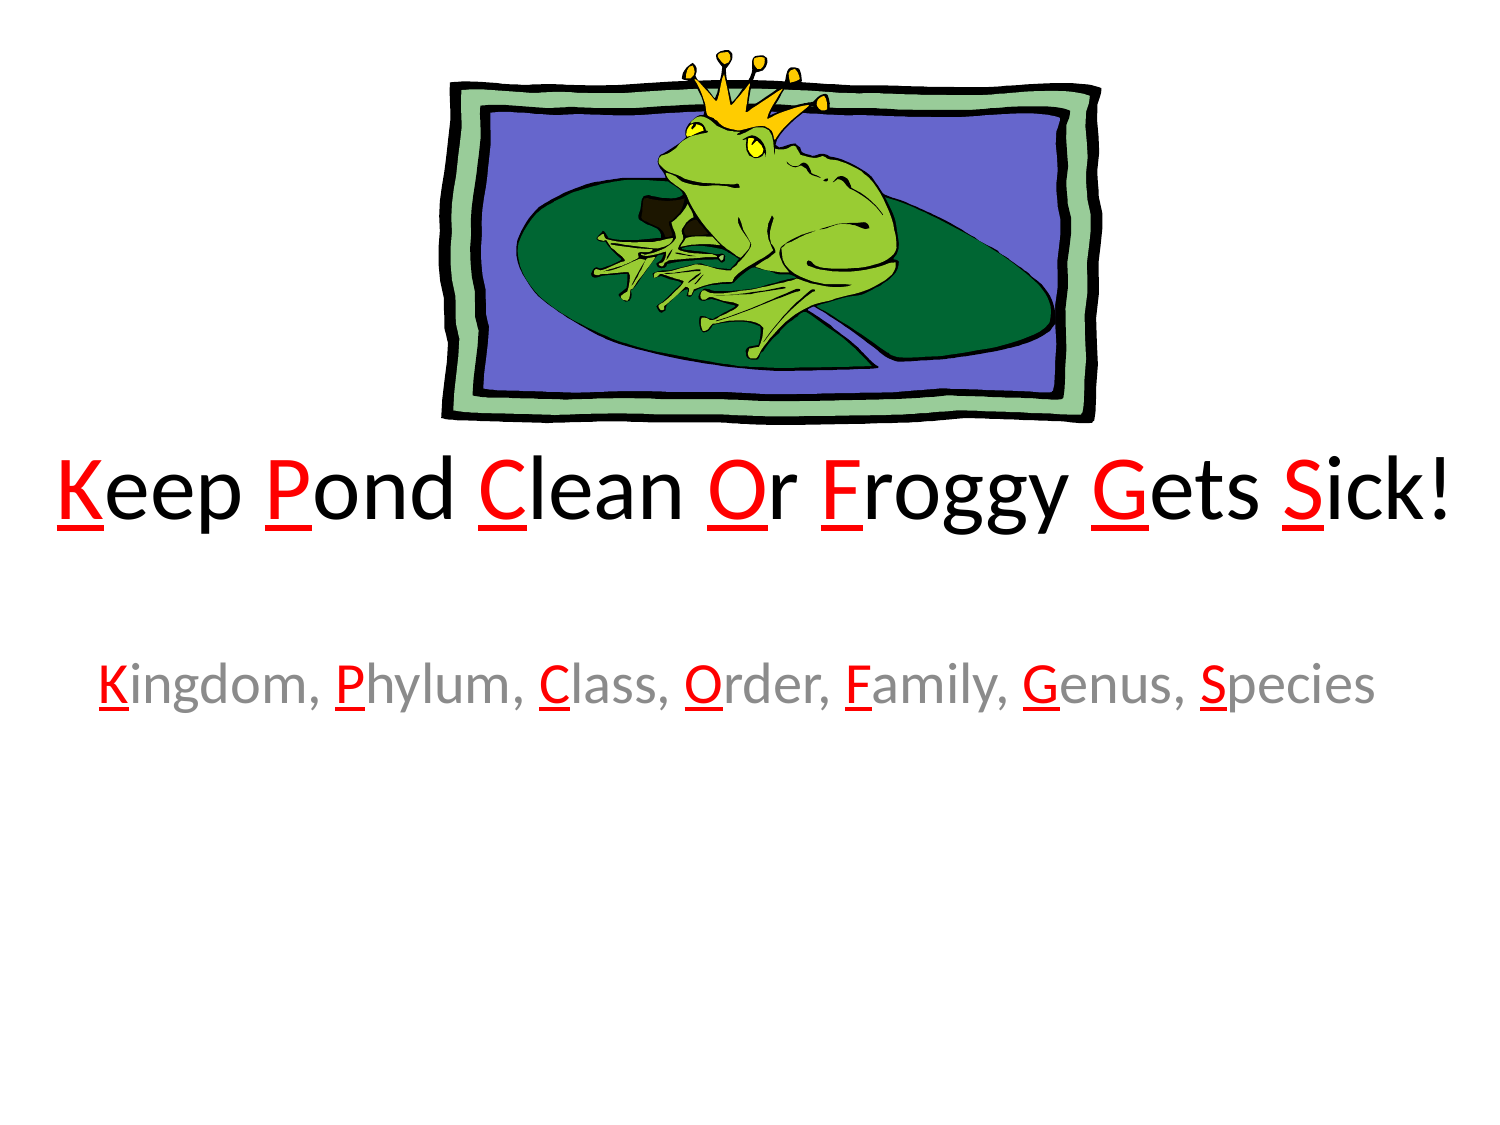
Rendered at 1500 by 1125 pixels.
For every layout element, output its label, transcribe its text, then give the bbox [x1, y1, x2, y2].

picture [437, 49, 1107, 426]
title Keep Pond Clean Or Froggy Gets Sick! [37, 362, 1475, 604]
subtitle Kingdom, Phylum, Class, Order, Family, Genus, Species [50, 637, 1425, 925]
